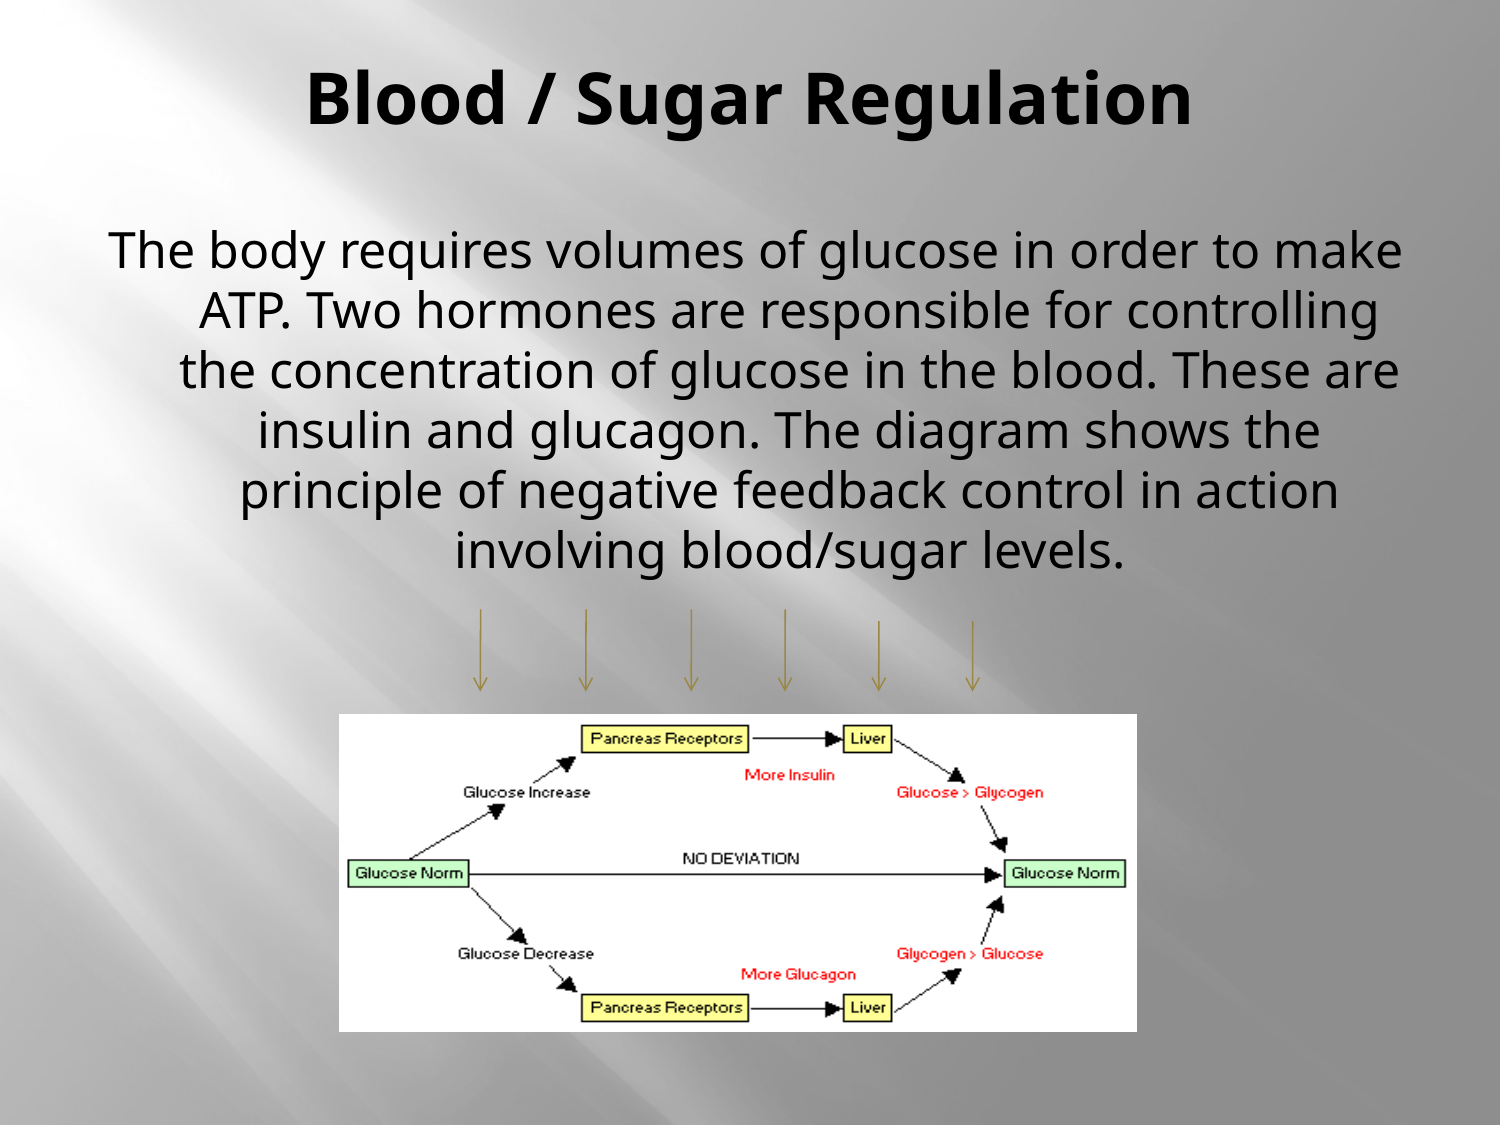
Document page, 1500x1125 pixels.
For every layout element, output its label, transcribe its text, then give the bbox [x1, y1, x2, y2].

picture [339, 714, 1137, 1032]
title Blood / Sugar Regulation [75, 45, 1425, 233]
list The body requires volumes of glucose in order to make ATP. Two hormones are responsible for controlling the concentration of glucose in the blood. These are insulin and glucagon. The diagram shows the principle of negative feedback control in action involving blood/sugar levels. [70, 210, 1421, 984]
